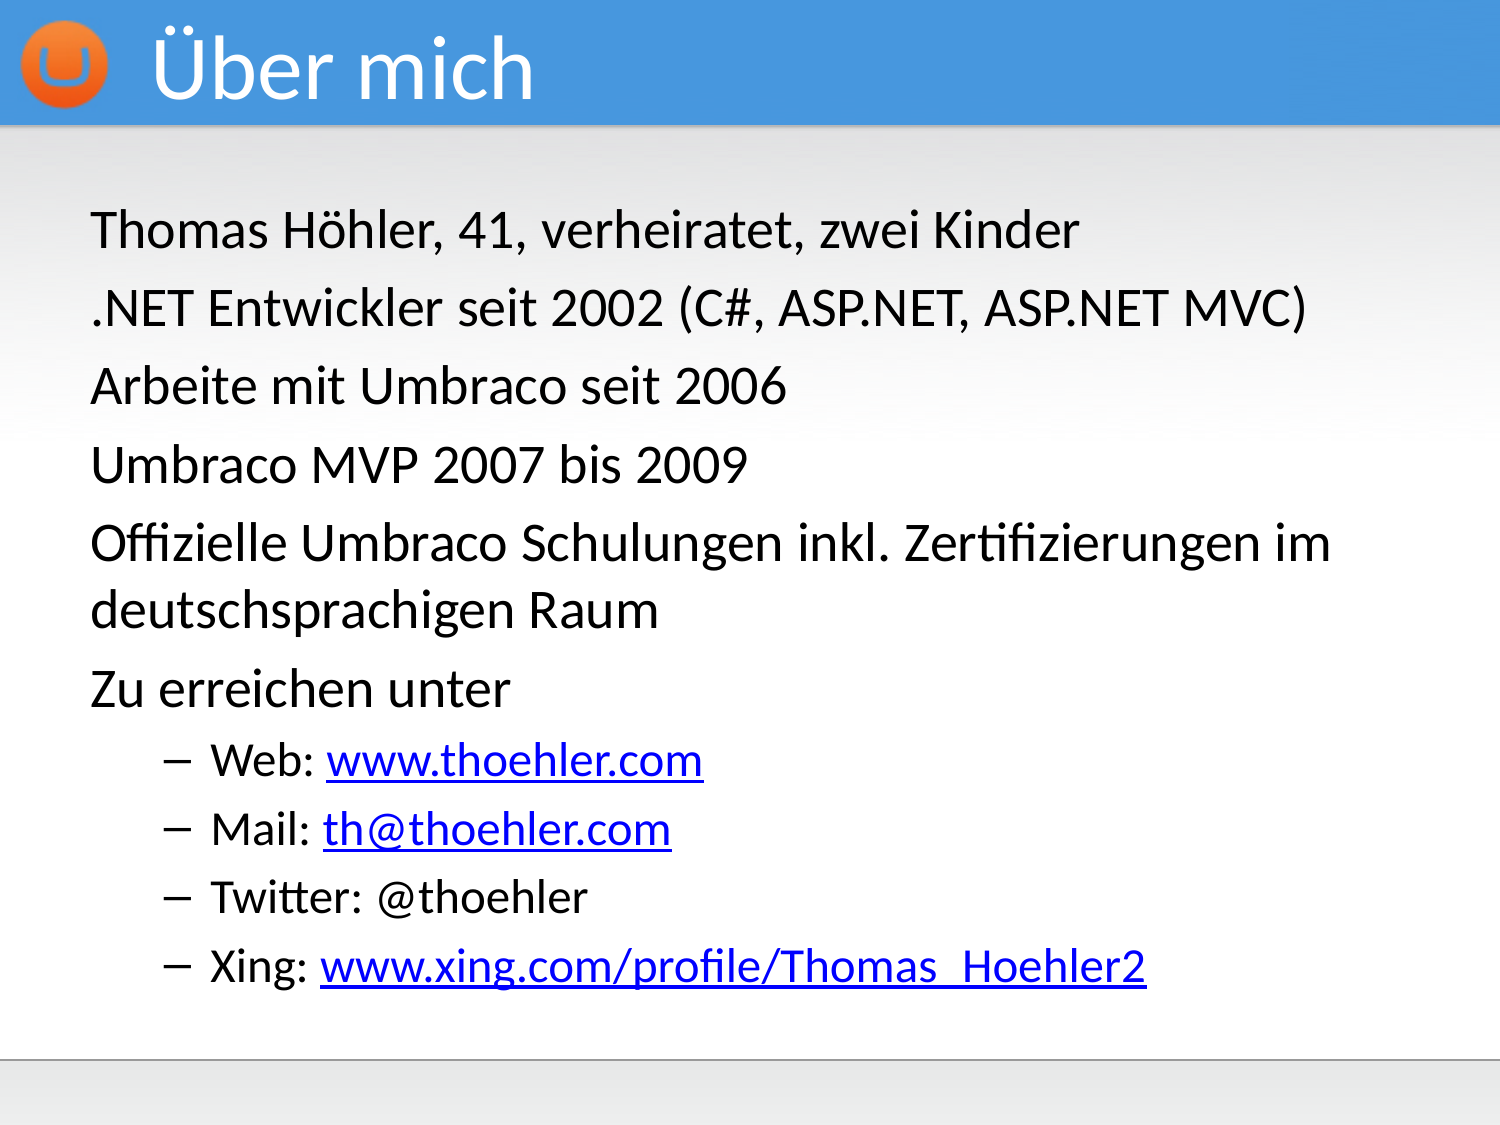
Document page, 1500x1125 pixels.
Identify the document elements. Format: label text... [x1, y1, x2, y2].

picture [0, 0, 1500, 1125]
list Thomas Höhler, 41, verheiratet, zwei Kinder .NET Entwickler seit 2002 (C#, ASP.NET, ASP.NET MVC) Arbeite mit Umbraco seit 2006 Umbraco MVP 2007 bis 2009 Offizielle Umbraco Schulungen inkl. Zertifizierungen im deutschsprachigen Raum Zu erreichen unter Web: www.thoehler.com Mail: th@thoehler.com Twitter: @thoehler Xing: www.xing.com/profile/Thomas_Hoehler2 [75, 184, 1425, 1005]
title Über mich [135, 0, 1500, 126]
